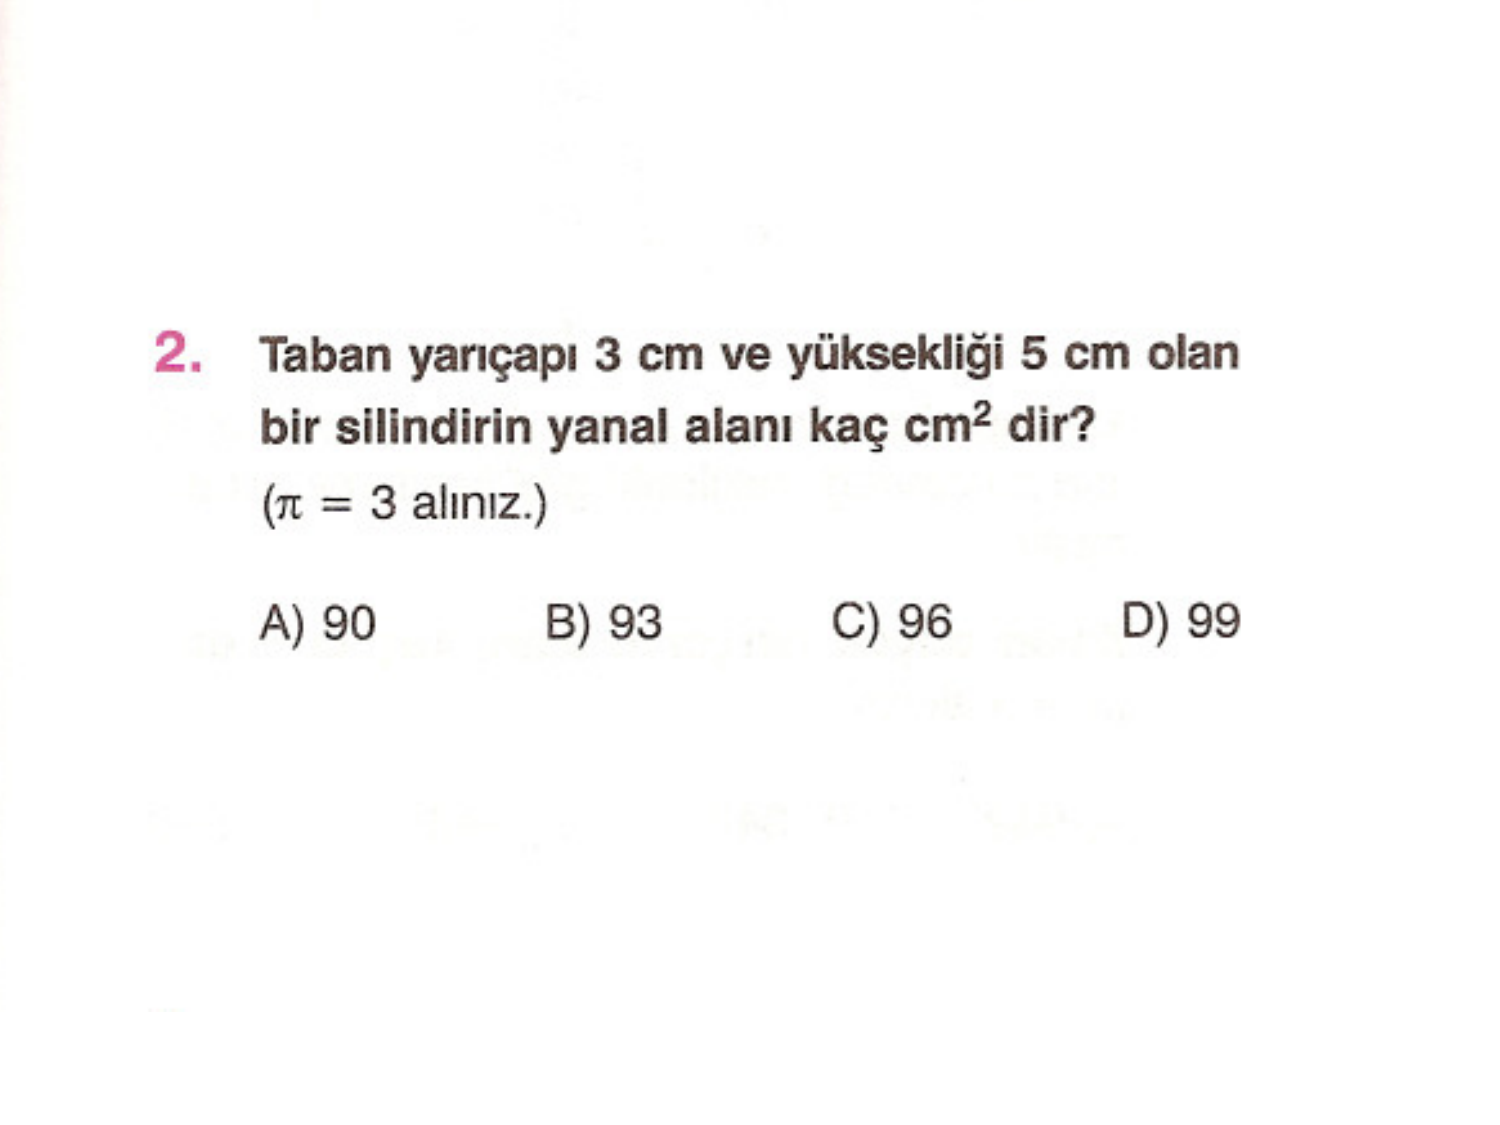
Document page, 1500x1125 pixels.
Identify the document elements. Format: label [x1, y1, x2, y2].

picture [0, 0, 1300, 1012]
